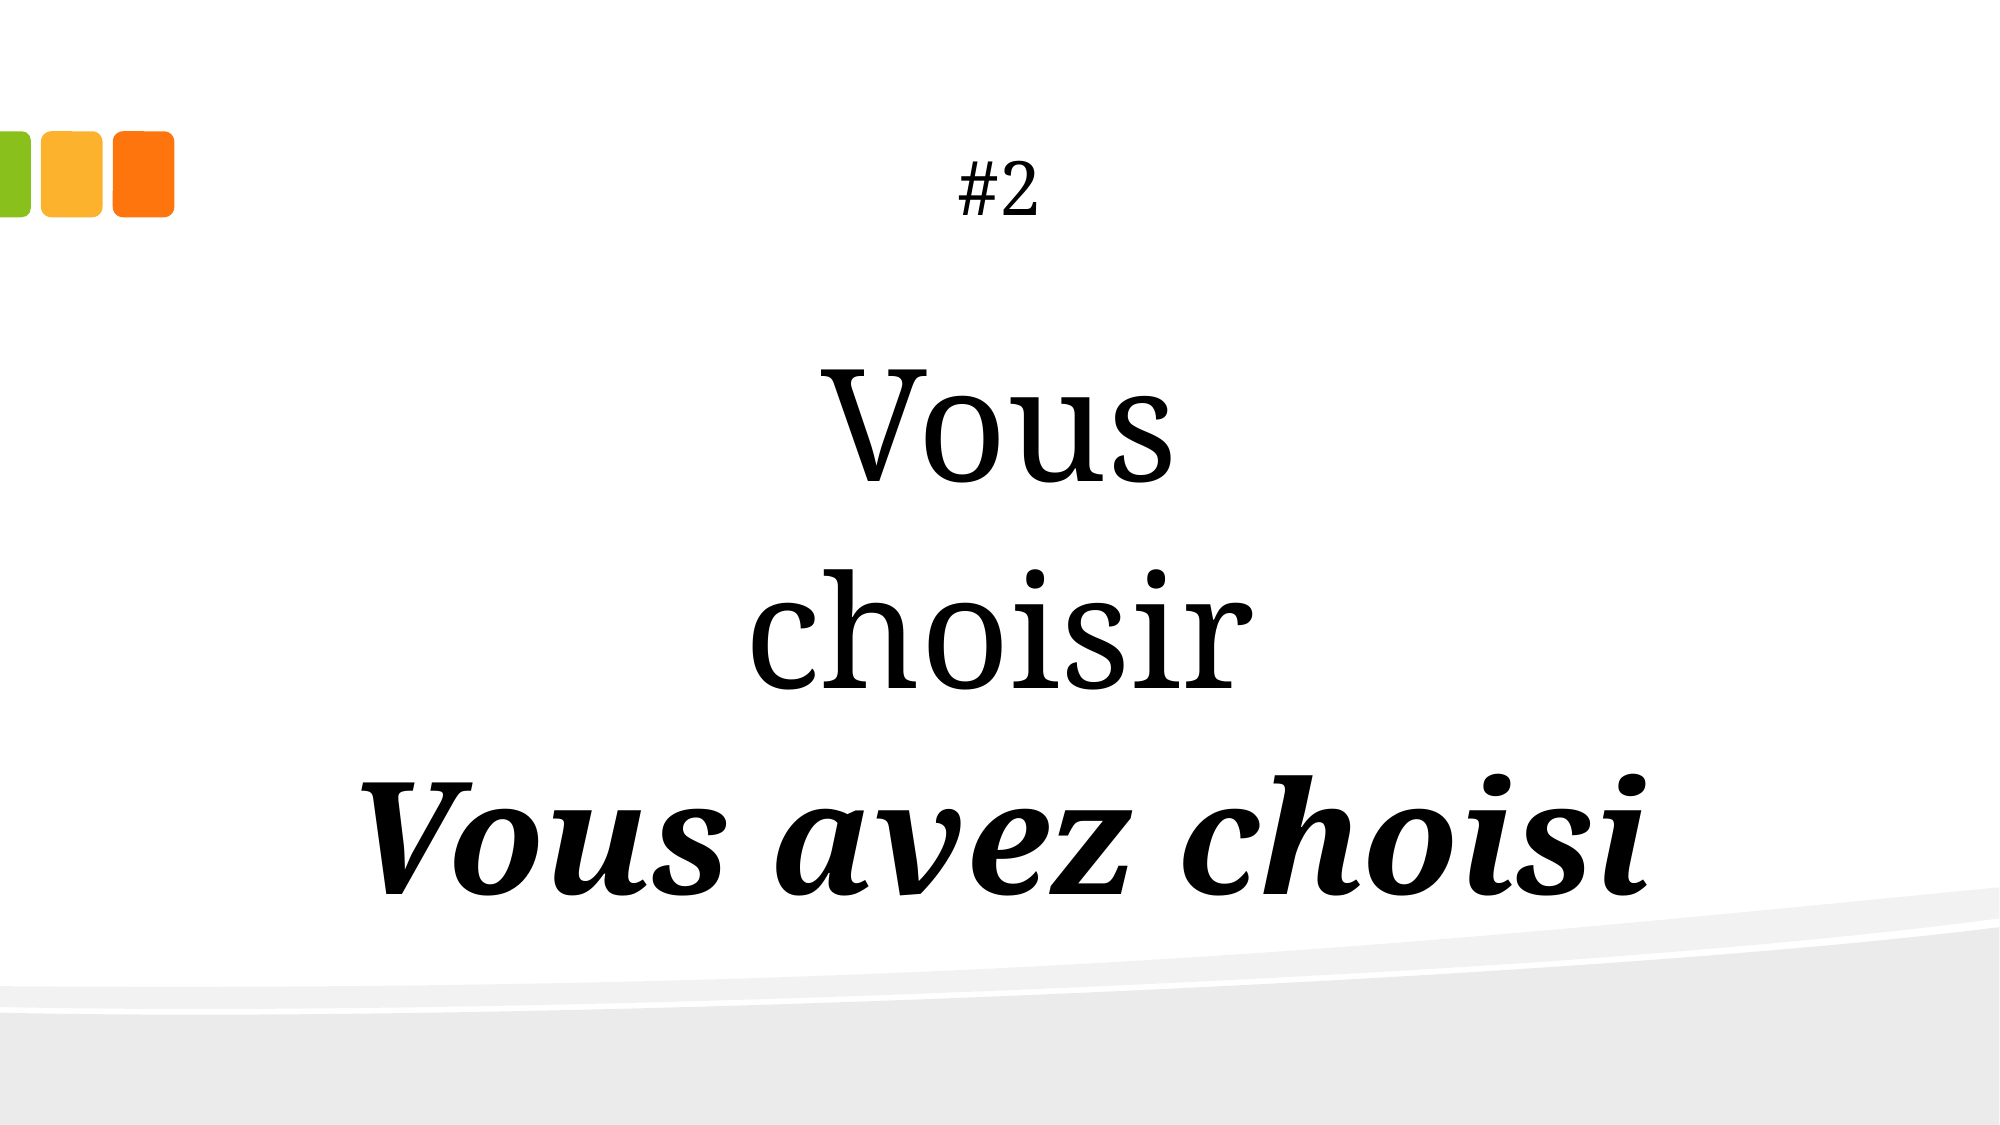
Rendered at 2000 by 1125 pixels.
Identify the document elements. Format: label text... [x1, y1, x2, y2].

title #2 [199, 24, 1800, 238]
list Vous choisir Vous avez choisi [199, 262, 1800, 1013]
